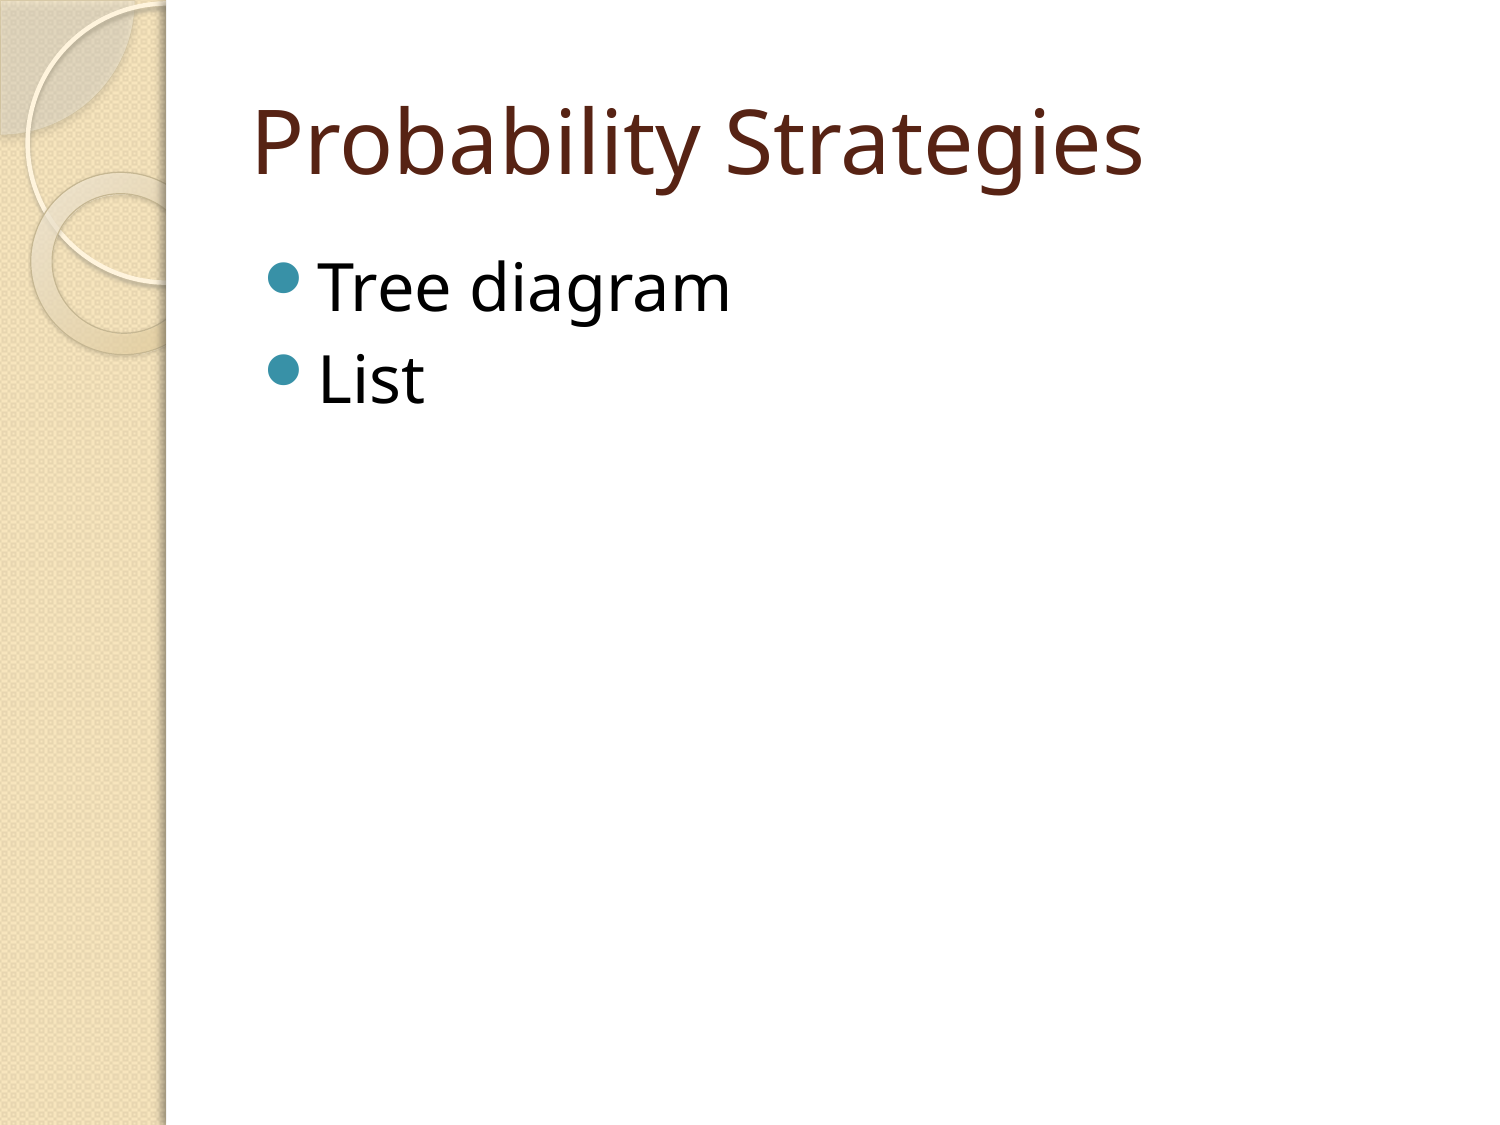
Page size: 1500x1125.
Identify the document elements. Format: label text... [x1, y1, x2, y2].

title Probability Strategies [235, 45, 1466, 233]
list Tree diagram List [235, 237, 1466, 1025]
